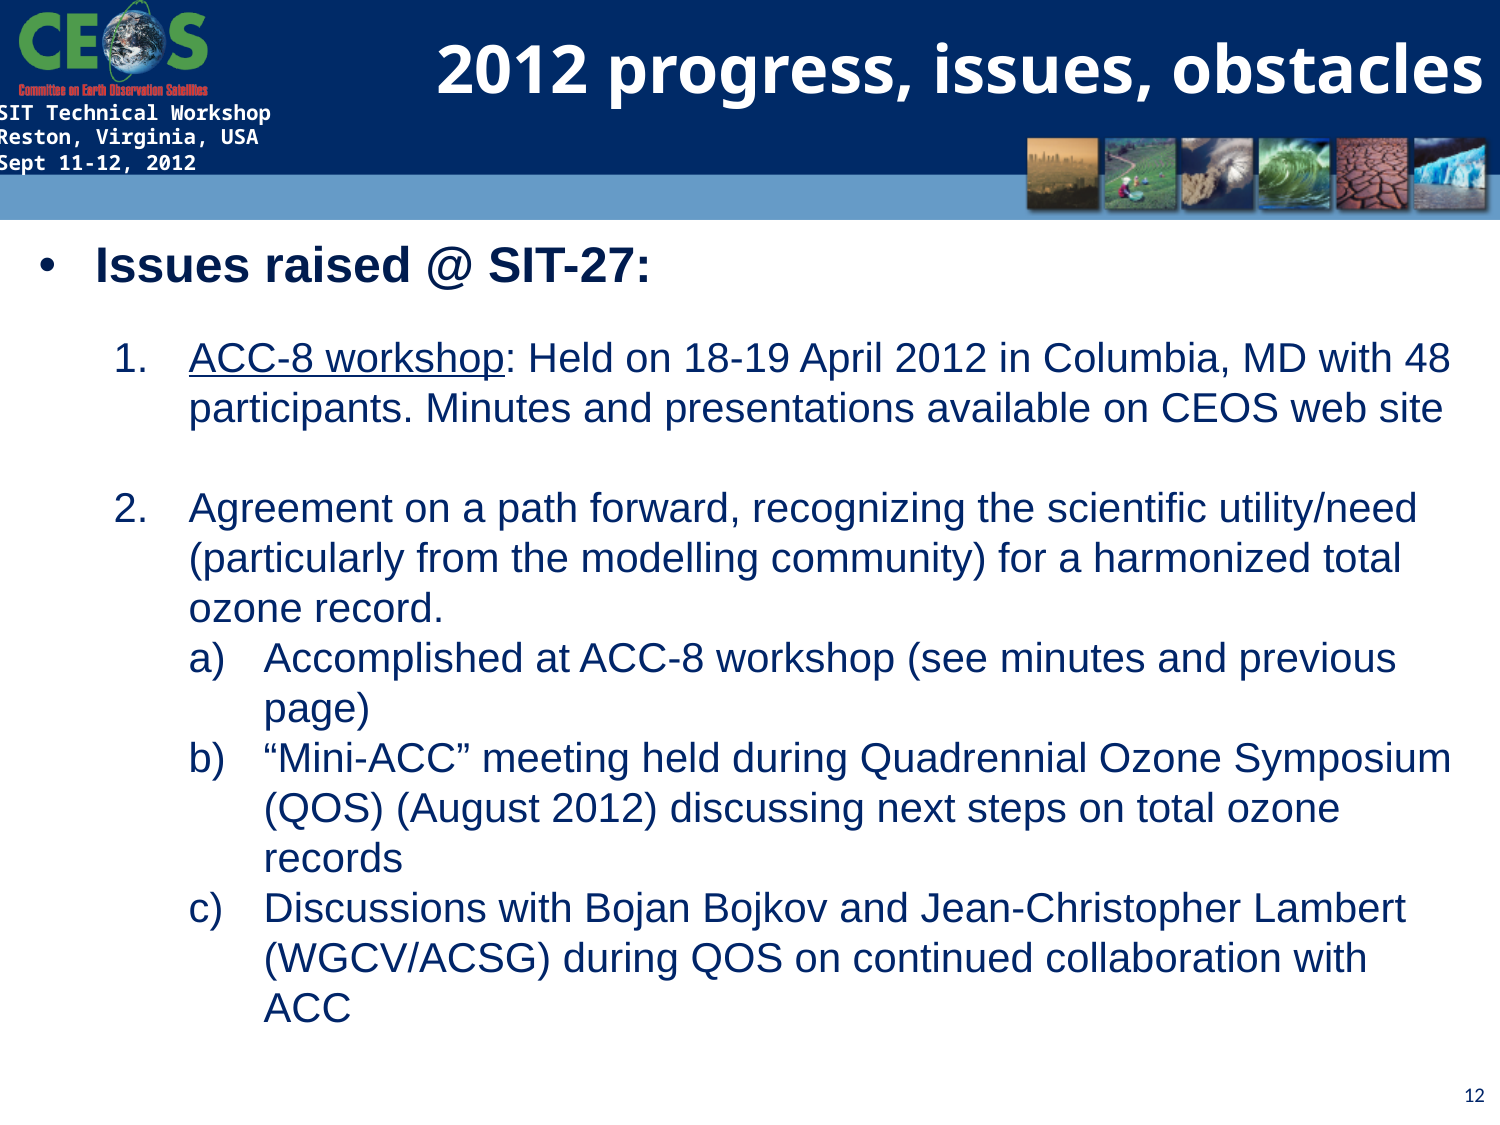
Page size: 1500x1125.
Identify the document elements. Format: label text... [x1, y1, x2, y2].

slide_number 12 [1187, 1073, 1500, 1125]
text_box Issues raised @ SIT-27: ACC-8 workshop: Held on 18-19 April 2012 in Columbia, MD with 48 participants. Minutes and presentations available on CEOS web site Agreement on a path forward, recognizing the scientific utility/need (particularly from the modelling community) for a harmonized total ozone record. Accomplished at ACC-8 workshop (see minutes and previous page) “Mini-ACC” meeting held during Quadrennial Ozone Symposium (QOS) (August 2012) discussing next steps on total ozone records Discussions with Bojan Bojkov and Jean-Christopher Lambert (WGCV/ACSG) during QOS on continued collaboration with ACC [24, 232, 1473, 1074]
title 2012 progress, issues, obstacles [226, 16, 1500, 117]
picture [0, 0, 1500, 220]
